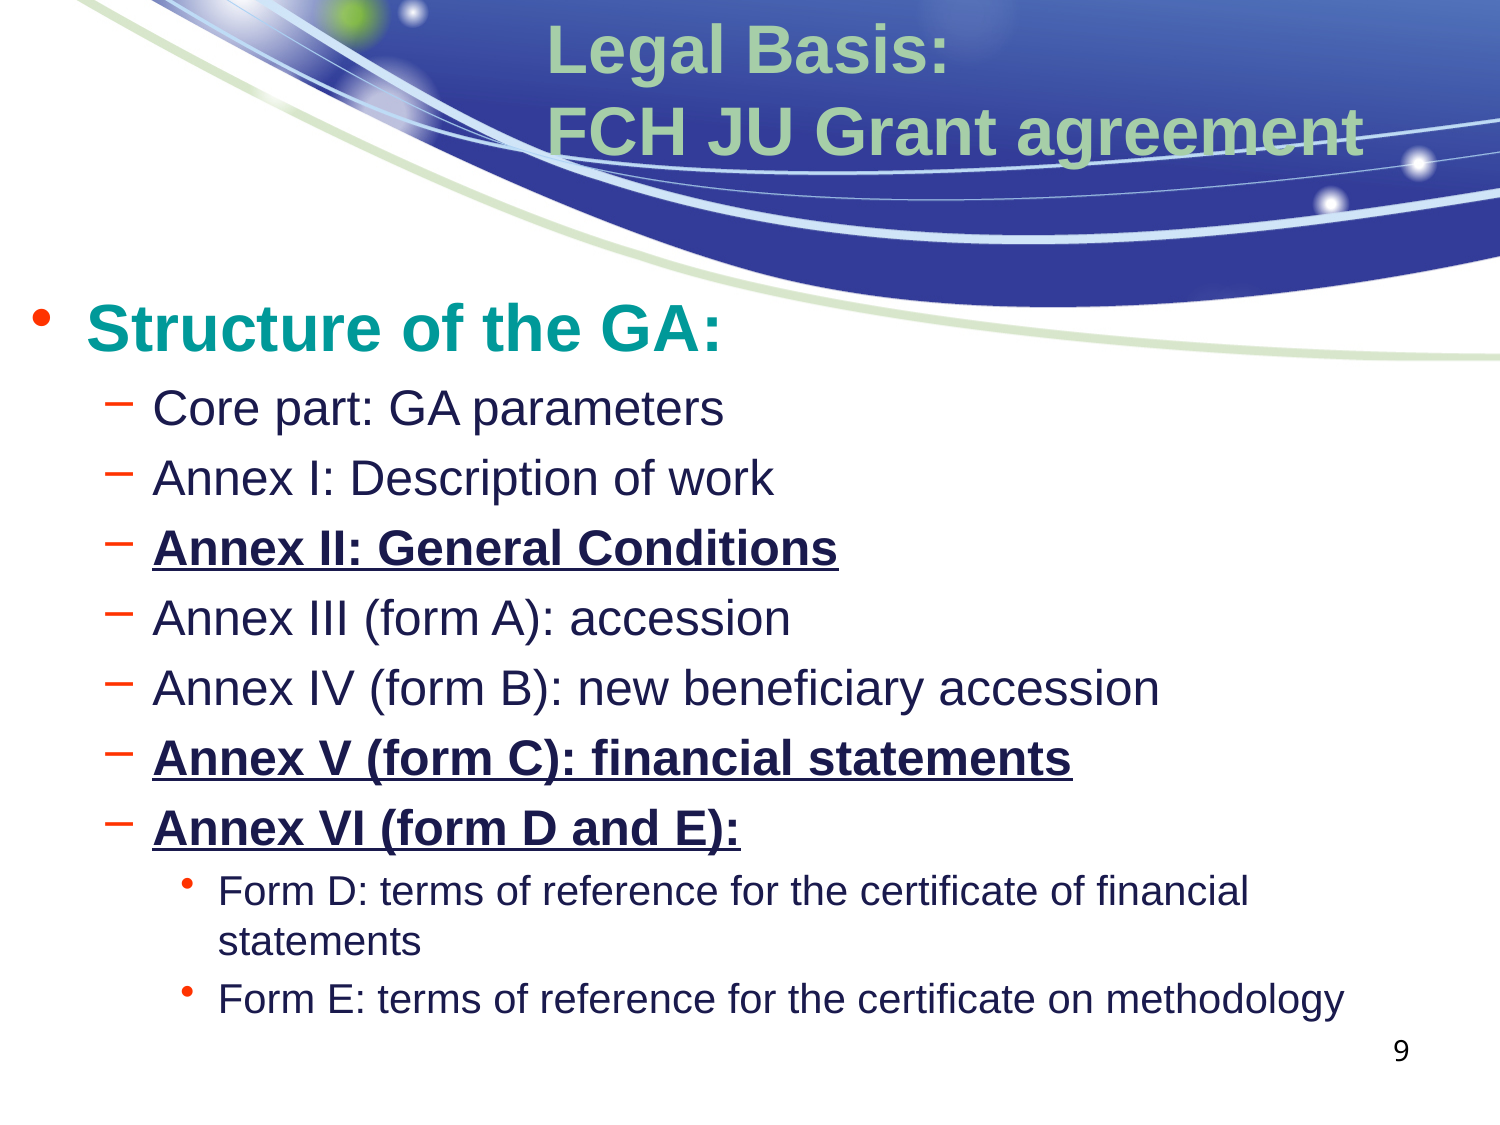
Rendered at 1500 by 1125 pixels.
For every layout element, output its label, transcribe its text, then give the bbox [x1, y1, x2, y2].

list Structure of the GA: Core part: GA parameters Annex I: Description of work Annex II: General Conditions Annex III (form A): accession Annex IV (form B): new beneficiary accession Annex V (form C): financial statements Annex VI (form D and E): Form D: terms of reference for the certificate of financial statements Form E: terms of reference for the certificate on methodology [15, 277, 1481, 1105]
picture [0, 0, 1500, 1125]
title Legal Basis: FCH JU Grant agreement [531, 4, 1500, 170]
